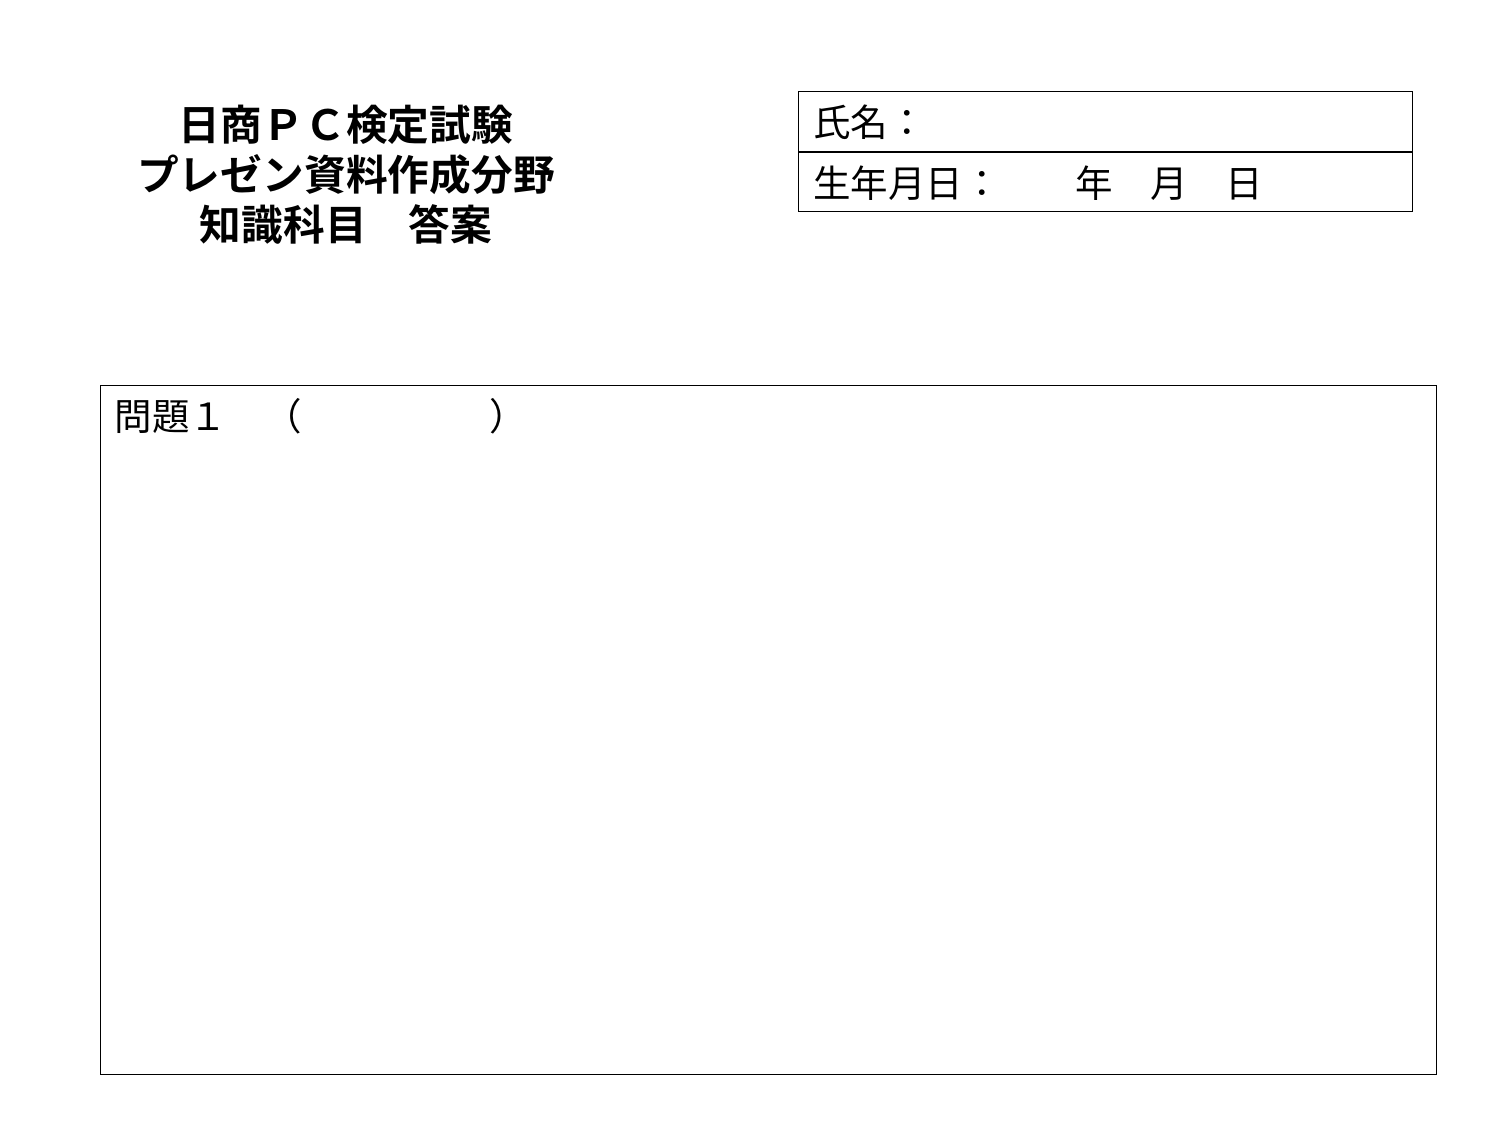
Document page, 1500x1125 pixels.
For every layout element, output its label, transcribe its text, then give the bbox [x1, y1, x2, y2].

text_box 生年月日： 年 月 日 [798, 152, 1413, 212]
text_box 氏名： [798, 91, 1413, 152]
text_box 日商ＰＣ検定試験 プレゼン資料作成分野 知識科目 答案 [97, 91, 594, 257]
text_box 問題１ （ ） [100, 385, 1437, 1075]
